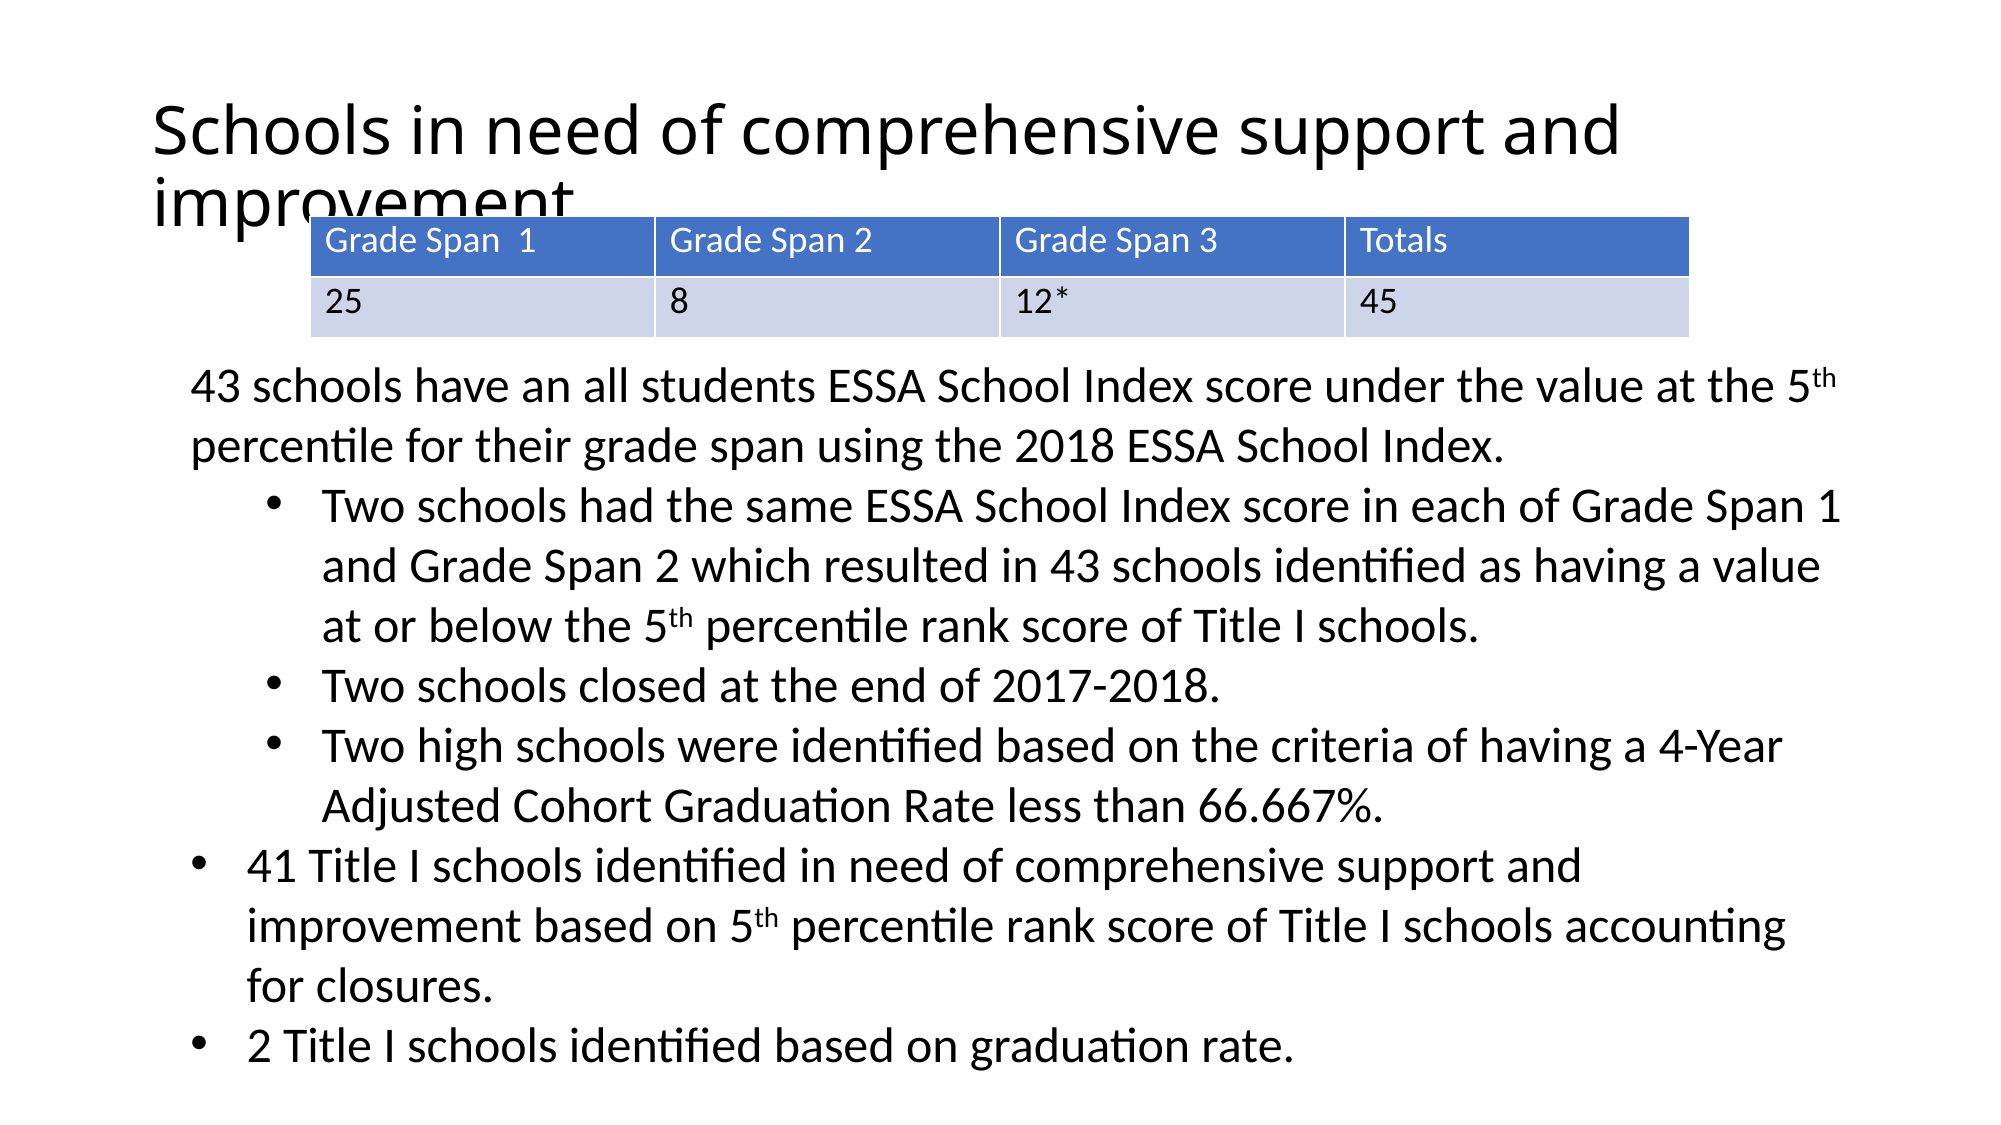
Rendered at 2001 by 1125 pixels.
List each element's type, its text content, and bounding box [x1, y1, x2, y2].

table_header Grade Span 1 [311, 217, 654, 276]
table_header Totals [1346, 217, 1689, 276]
table_header Grade Span 2 [656, 217, 999, 276]
table_cell 12* [1001, 278, 1344, 337]
table_cell 25 [311, 278, 654, 337]
table_header Grade Span 3 [1001, 217, 1344, 276]
text_box 43 schools have an all students ESSA School Index score under the value at the 5th percentile for their grade span using the 2018 ESSA School Index. Two schools had the same ESSA School Index score in each of Grade Span 1 and Grade Span 2 which resulted in 43 schools identified as having a value at or below the 5th percentile rank score of Title I schools. Two schools closed at the end of 2017-2018. Two high schools were identified based on the criteria of having a 4-Year Adjusted Cohort Graduation Rate less than 66.667%. 41 Title I schools identified in need of comprehensive support and improvement based on 5th percentile rank score of Title I schools accounting for closures. 2 Title I schools identified based on graduation rate. [175, 344, 1863, 1125]
title Schools in need of comprehensive support and improvement [137, 59, 1863, 278]
table_cell 45 [1346, 278, 1689, 337]
table_cell 8 [656, 278, 999, 337]
